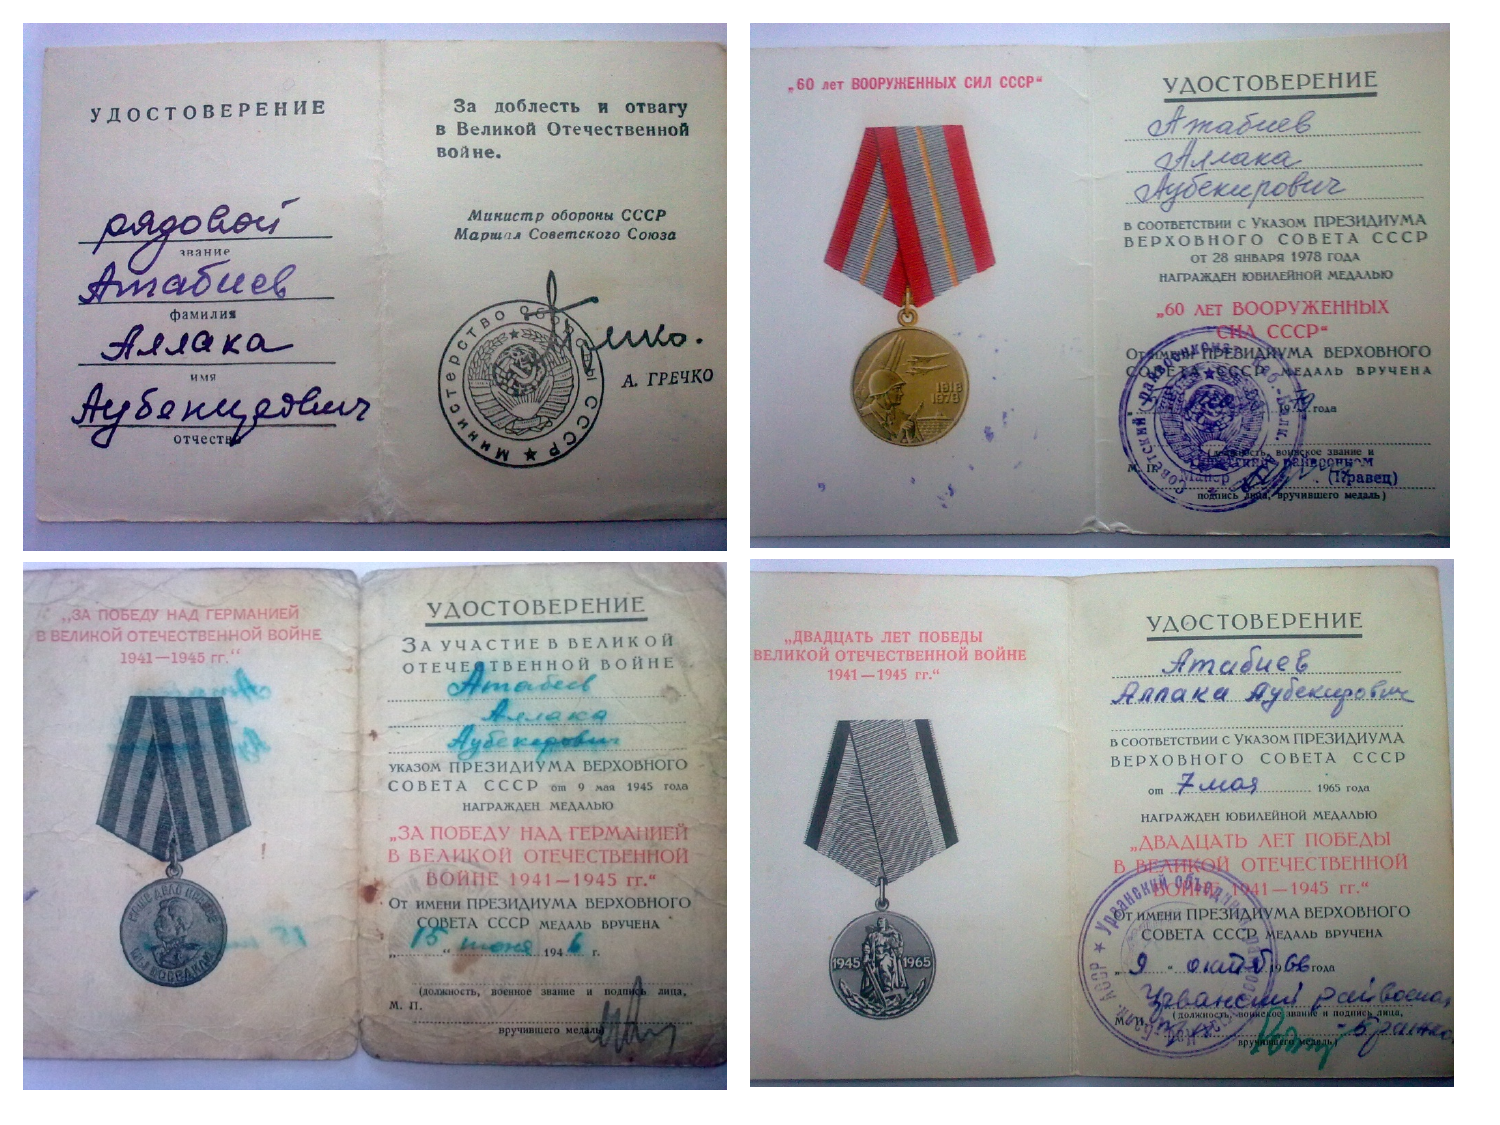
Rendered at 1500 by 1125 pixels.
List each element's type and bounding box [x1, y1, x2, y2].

picture [23, 562, 727, 1091]
picture [749, 23, 1450, 549]
picture [749, 559, 1454, 1088]
picture [23, 23, 727, 551]
